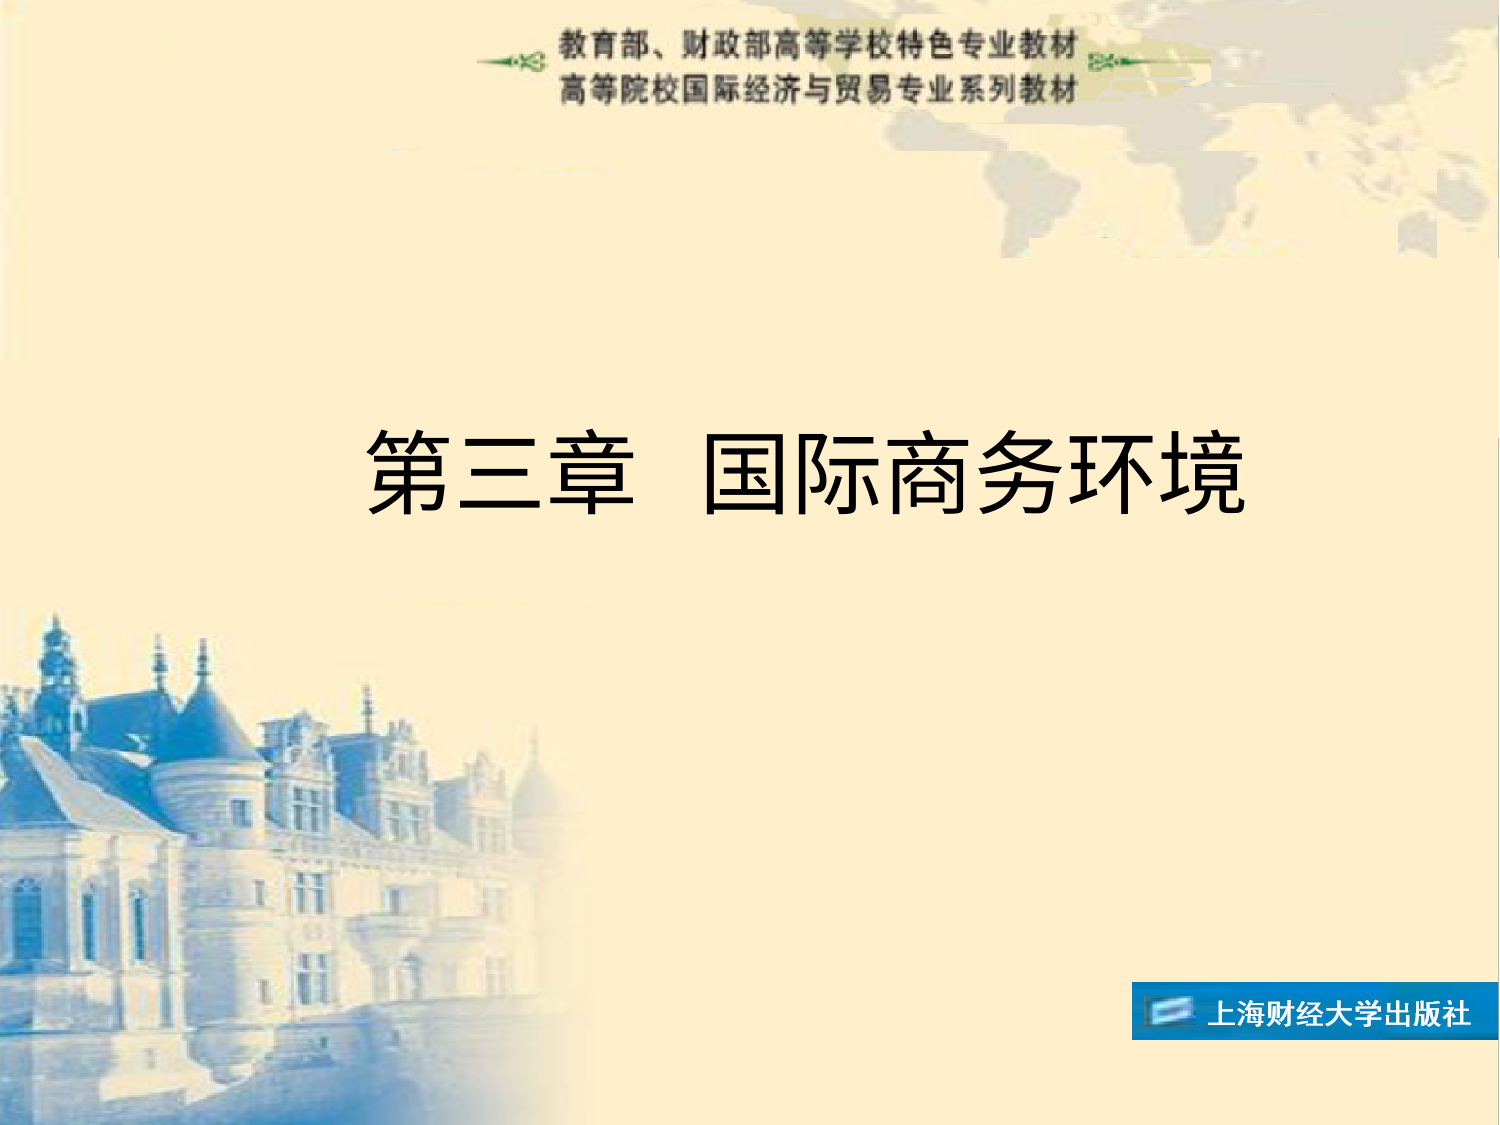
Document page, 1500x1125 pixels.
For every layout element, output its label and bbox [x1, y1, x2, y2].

list [0, 0, 1499, 1125]
